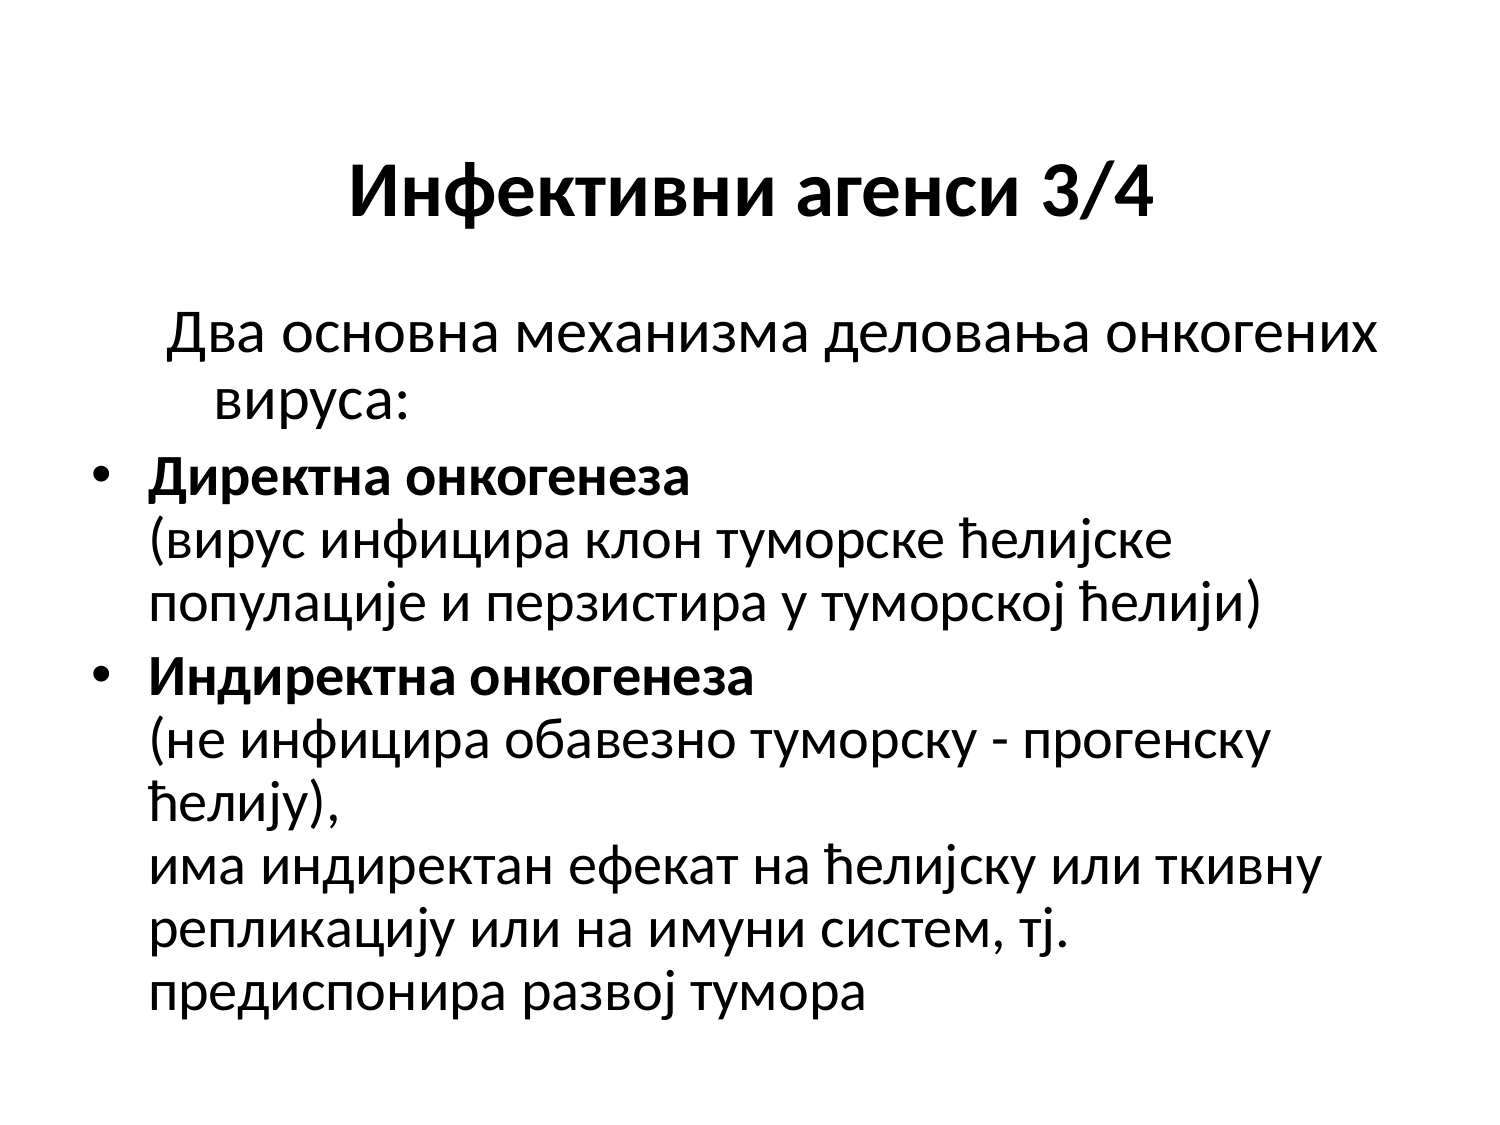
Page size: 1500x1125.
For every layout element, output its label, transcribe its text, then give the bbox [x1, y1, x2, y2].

title Инфективни агенси 3/4 [76, 90, 1427, 280]
list Два основна механизма деловања онкогених вируса: Директна онкогенеза (вирус инфицира клон туморске ћелијске популације и перзистира у туморској ћелији) Индиректна онкогенеза (не инфицира обавезно туморску - прогенску ћелију), има индиректан ефекат на ћелијску или ткивну репликацију или на имуни систем, тј. предиспонира развој тумора [76, 290, 1427, 1071]
